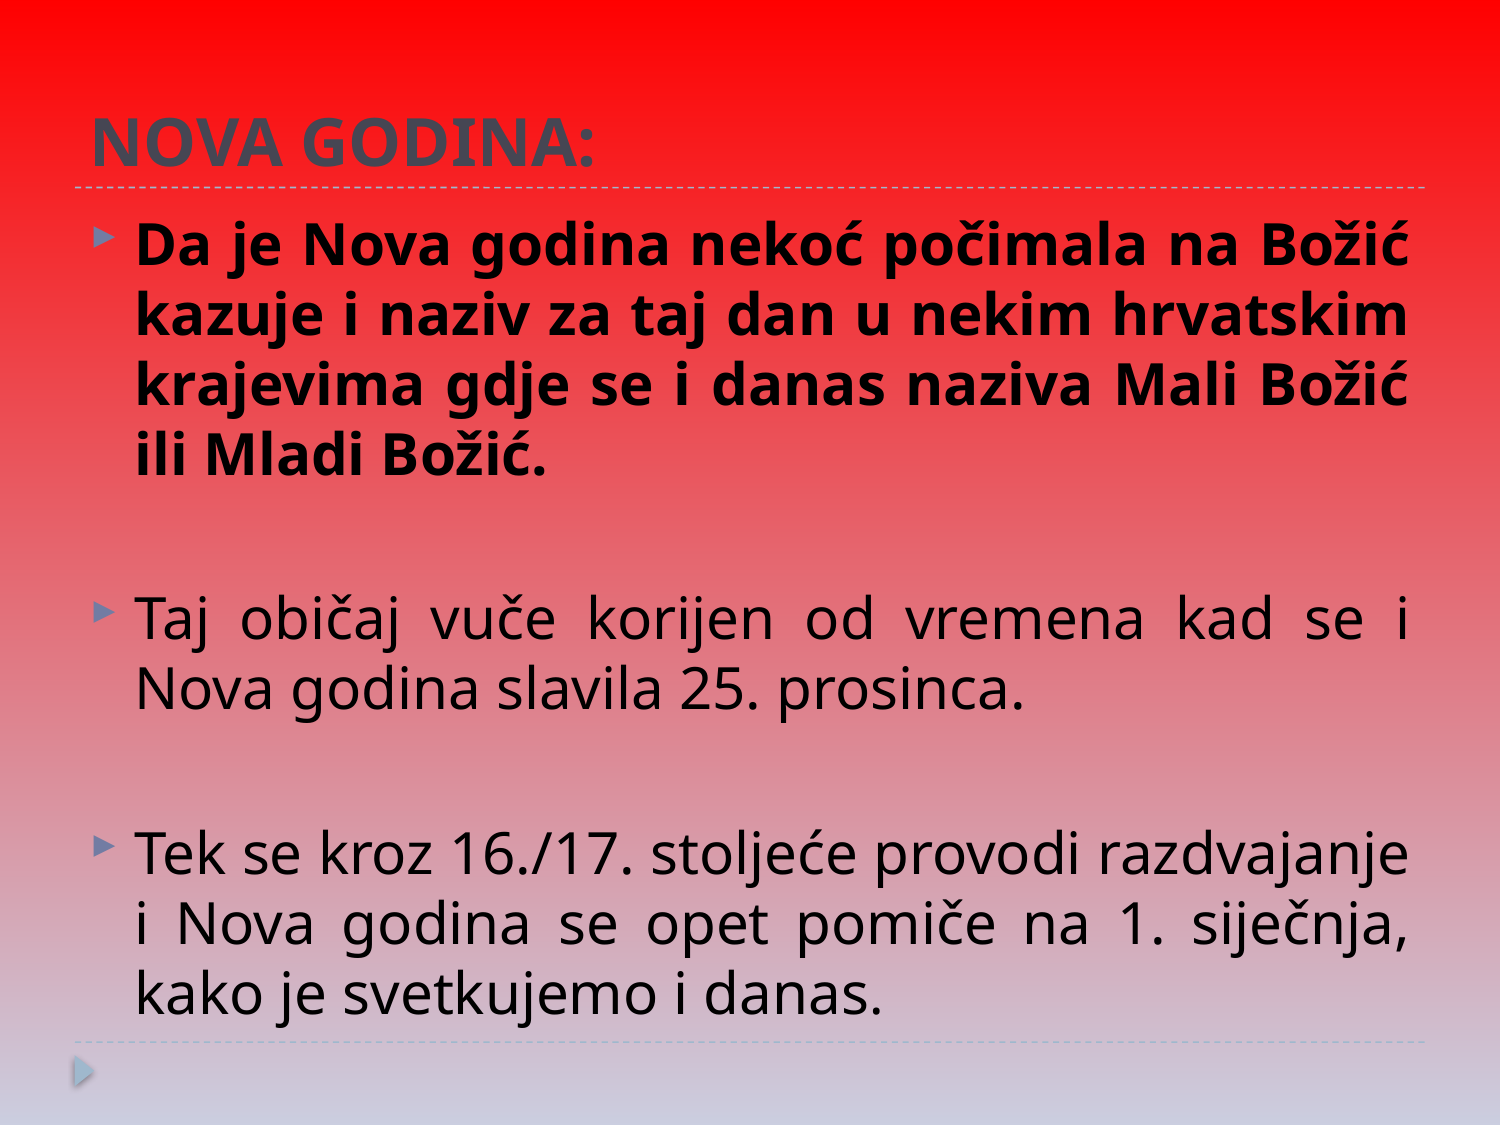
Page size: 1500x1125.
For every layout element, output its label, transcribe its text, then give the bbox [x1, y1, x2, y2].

title NOVA GODINA: [75, 24, 1425, 188]
list Da je Nova godina nekoć počimala na Božić kazuje i naziv za taj dan u nekim hrvatskim krajevima gdje se i danas naziva Mali Božić ili Mladi Božić. Taj običaj vuče korijen od vremena kad se i Nova godina slavila 25. prosinca. Tek se kroz 16./17. stoljeće provodi razdvajanje i Nova godina se opet pomiče na 1. siječnja, kako je svetkujemo i danas. [75, 200, 1425, 1047]
